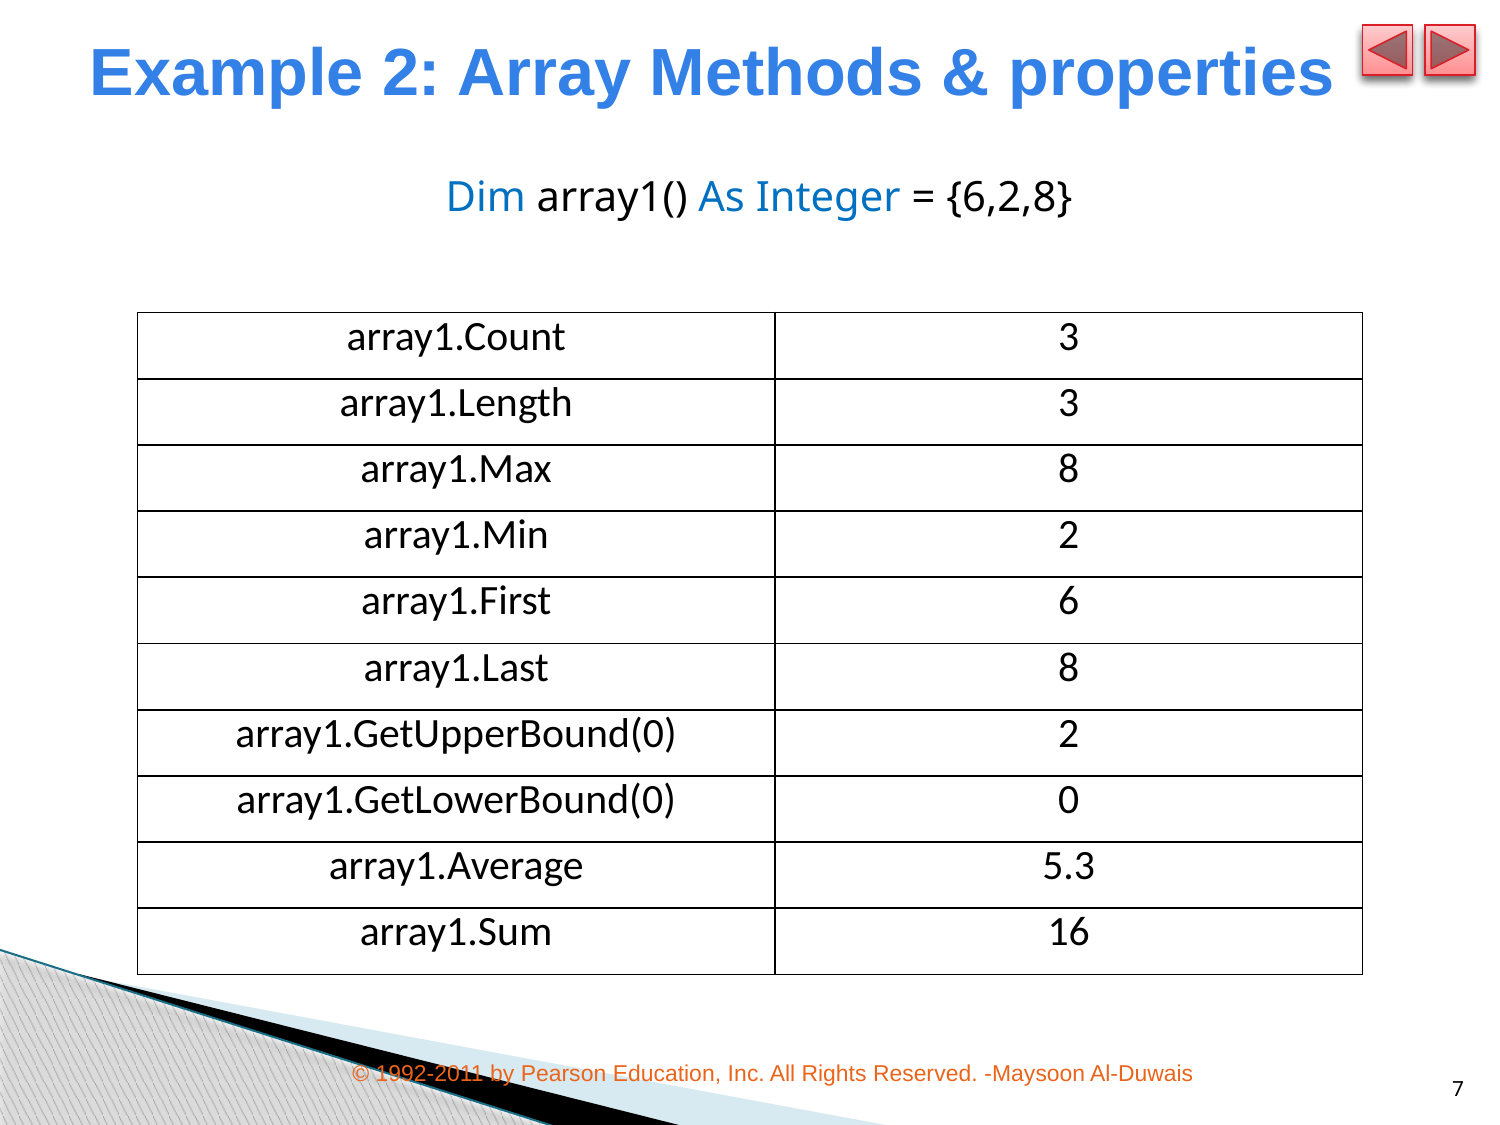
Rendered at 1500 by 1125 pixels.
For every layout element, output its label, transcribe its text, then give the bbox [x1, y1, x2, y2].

table_cell 2 [776, 711, 1362, 775]
table_cell array1.Sum [138, 909, 774, 974]
table_cell 8 [776, 446, 1362, 510]
table_cell array1.Last [138, 644, 774, 709]
table_cell 0 [776, 777, 1362, 841]
table_cell array1.GetUpperBound(0) [138, 711, 774, 775]
table_header 3 [776, 313, 1362, 378]
table_cell 3 [776, 380, 1362, 444]
table_cell 16 [776, 909, 1362, 974]
table_cell array1.GetLowerBound(0) [138, 777, 774, 841]
table_cell array1.Min [138, 512, 774, 576]
table_cell array1.Max [138, 446, 774, 510]
table_cell array1.Average [138, 843, 774, 907]
table_header array1.Count [138, 313, 774, 378]
footer © 1992-2011 by Pearson Education, Inc. All Rights Reserved. -Maysoon Al-Duwais [337, 1051, 1413, 1112]
list Dim array1() As Integer = {6,2,8} [74, 162, 1426, 906]
table_cell array1.Length [138, 380, 774, 444]
table_cell 5.3 [776, 843, 1362, 907]
table_cell 2 [776, 512, 1362, 576]
title Example 2: Array Methods & properties [75, 0, 1425, 163]
table_cell 8 [776, 644, 1362, 709]
slide_number 7 [1418, 1051, 1479, 1112]
table_cell 6 [776, 578, 1362, 643]
table_cell array1.First [138, 578, 774, 643]
